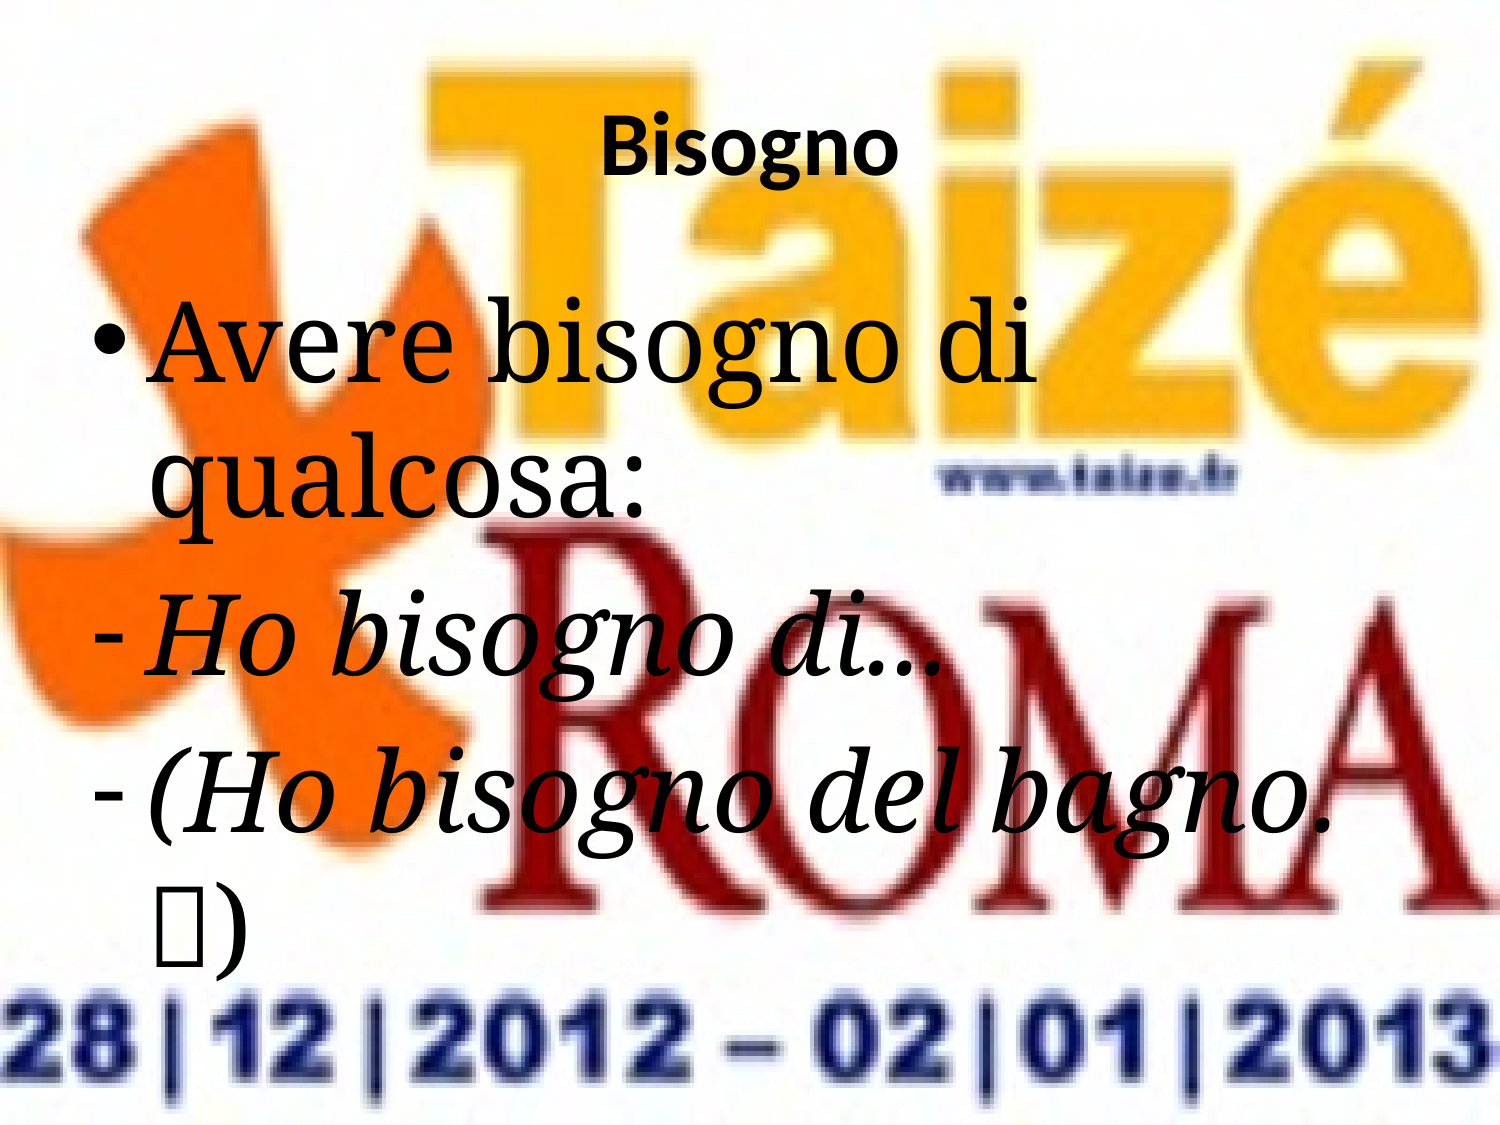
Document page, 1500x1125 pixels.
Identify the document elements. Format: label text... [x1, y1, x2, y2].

list Avere bisogno di qualcosa: Ho bisogno di... (Ho bisogno del bagno. ) [75, 262, 1425, 1005]
title Bisogno [75, 45, 1425, 233]
picture [0, 0, 1500, 1125]
